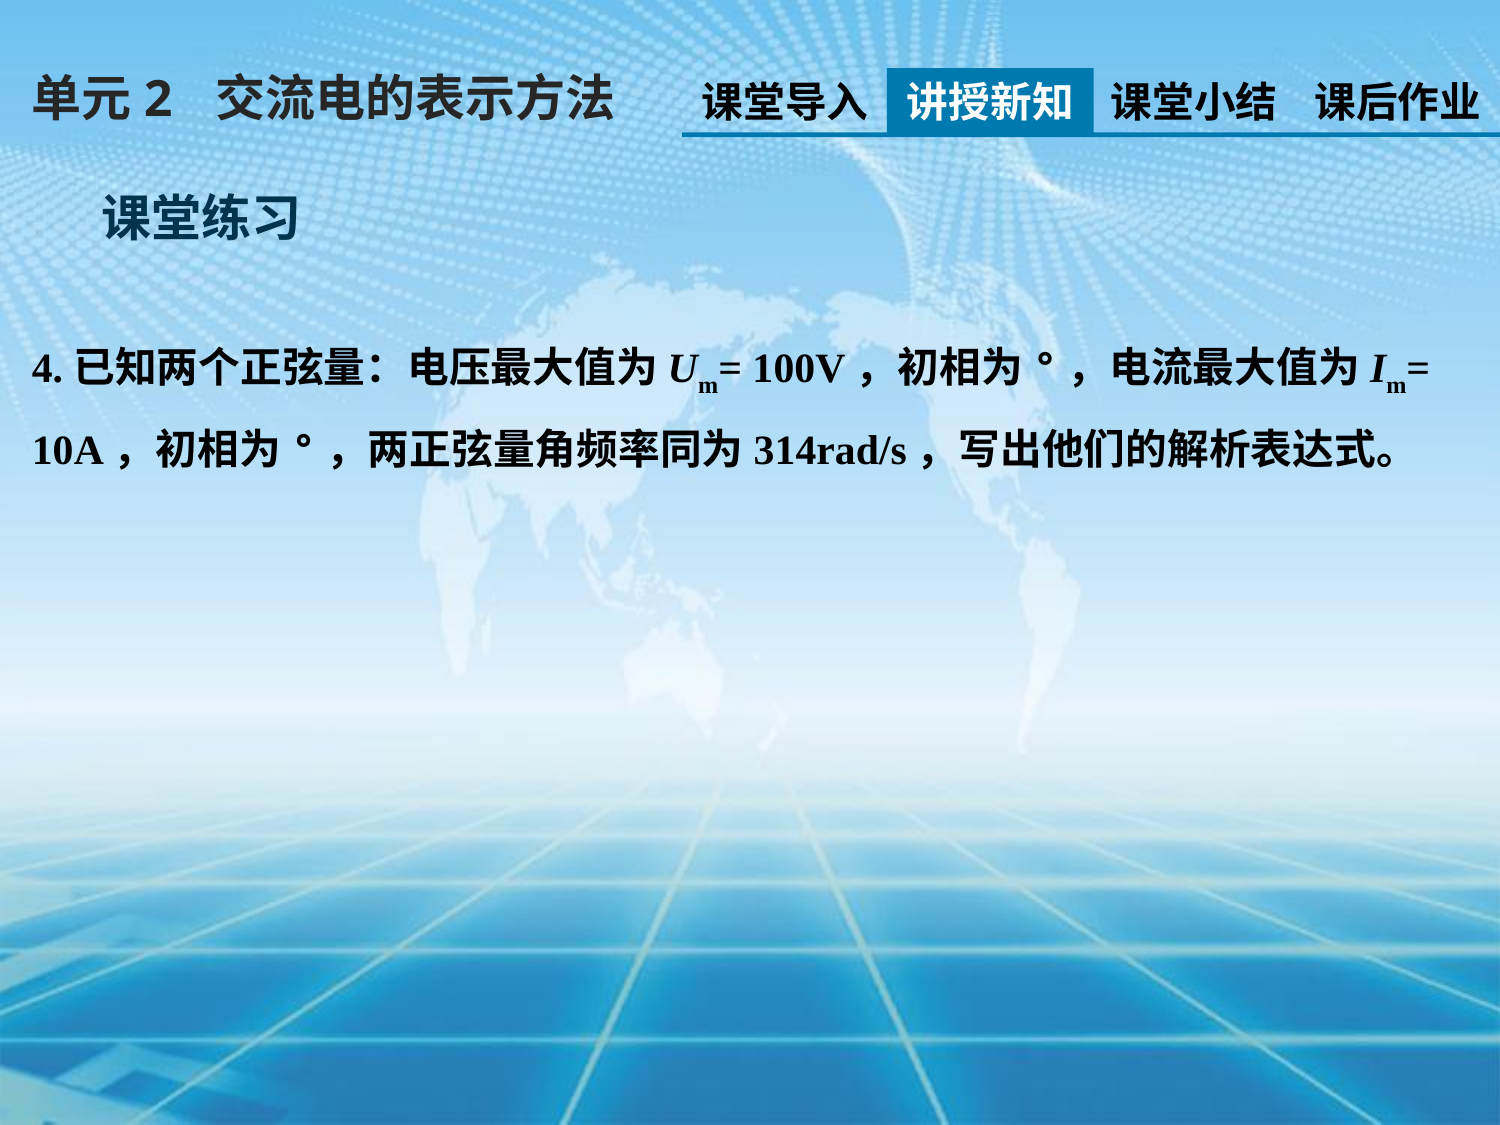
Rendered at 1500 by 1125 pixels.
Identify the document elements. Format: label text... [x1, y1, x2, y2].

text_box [16, 59, 1500, 135]
picture [0, 0, 1500, 1125]
text_box 课堂练习 [56, 160, 347, 273]
